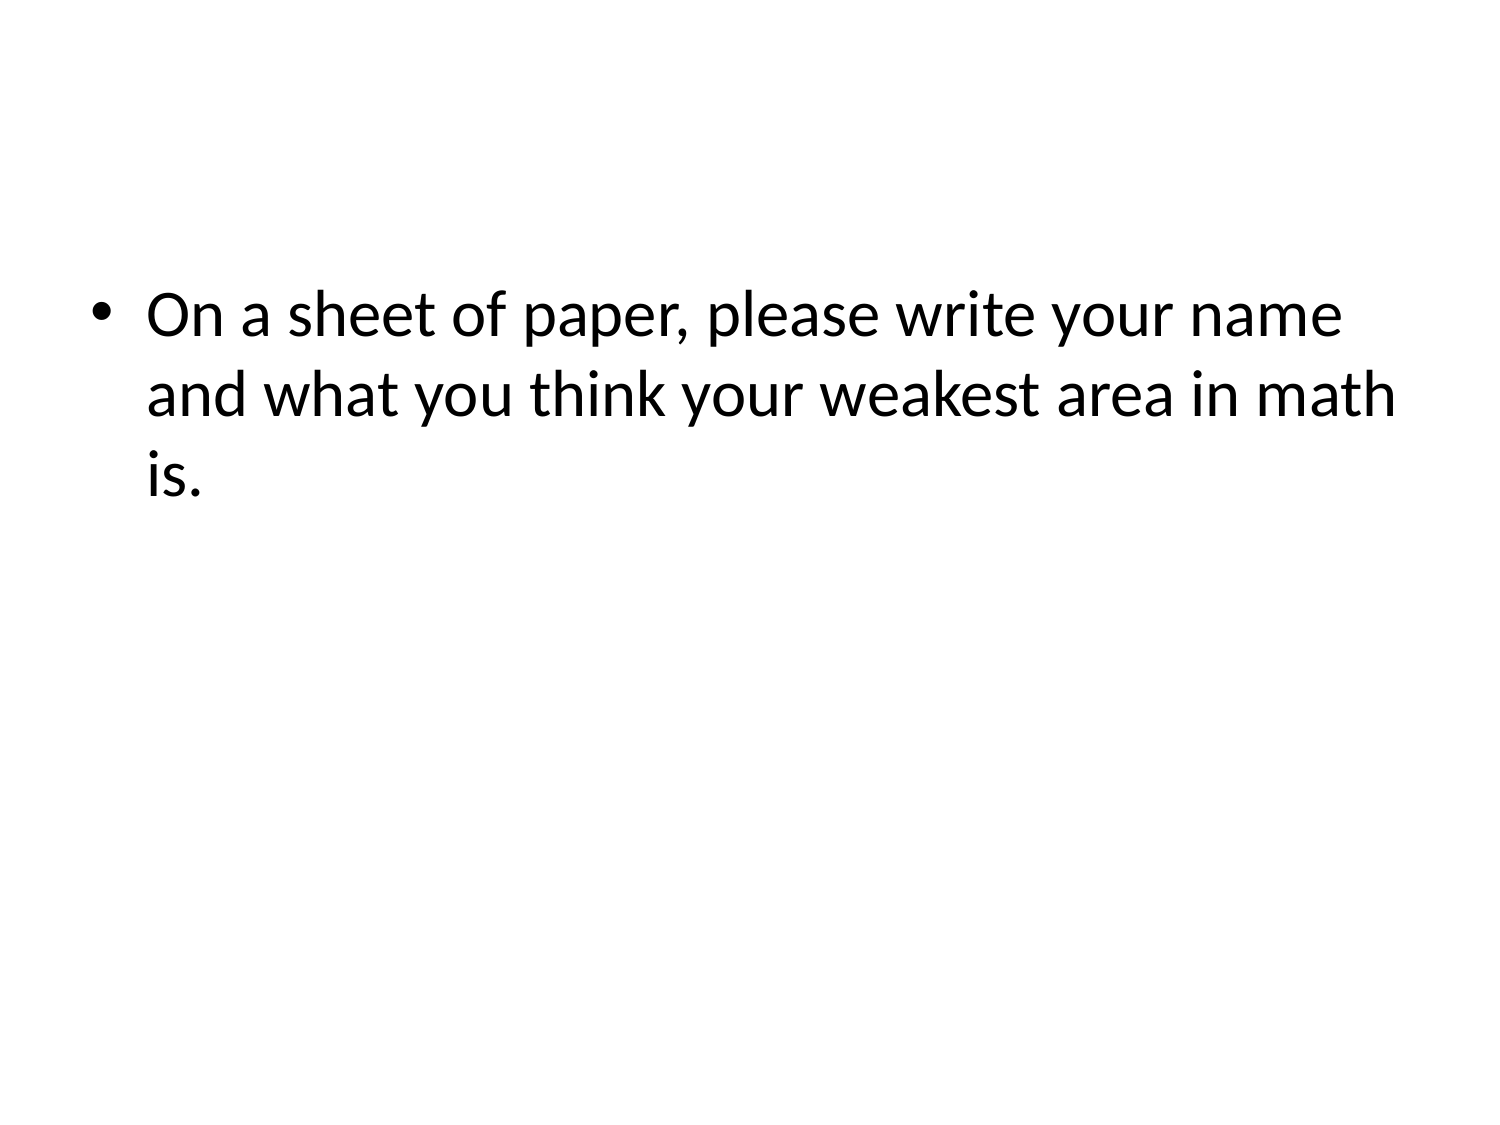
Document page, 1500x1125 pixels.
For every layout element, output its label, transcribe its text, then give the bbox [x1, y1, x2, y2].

list On a sheet of paper, please write your name and what you think your weakest area in math is. [75, 262, 1425, 1005]
